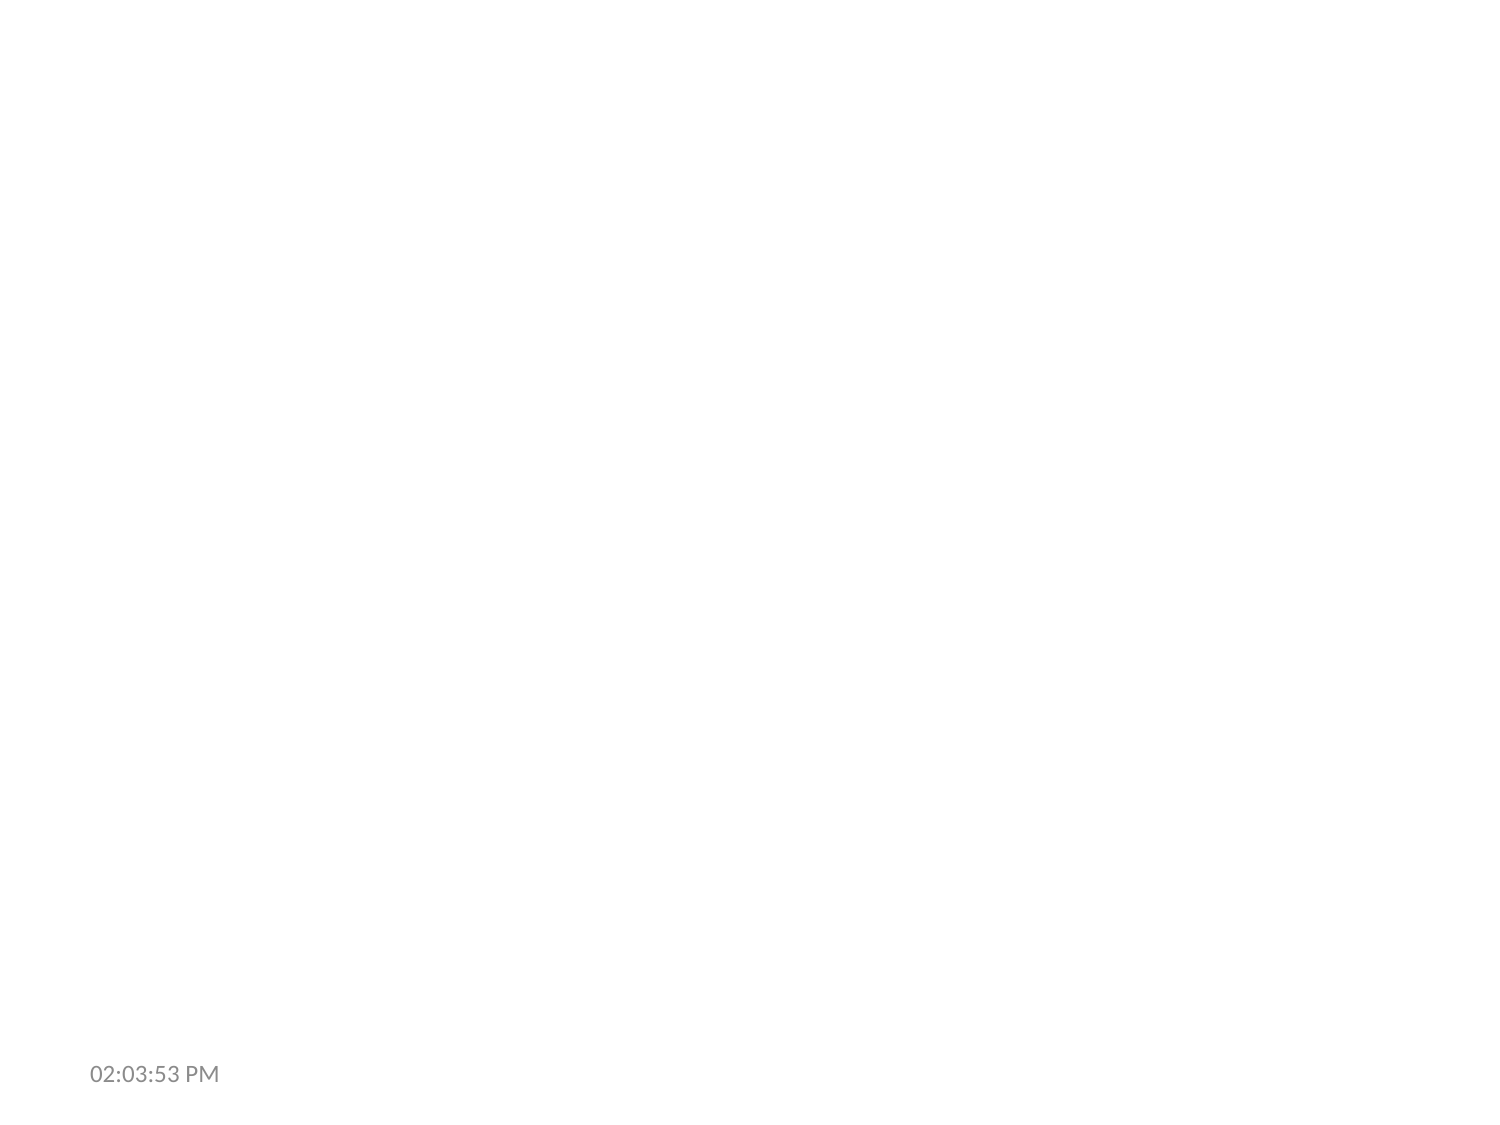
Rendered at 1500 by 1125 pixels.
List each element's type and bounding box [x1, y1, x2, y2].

slide_number [75, 1042, 425, 1103]
